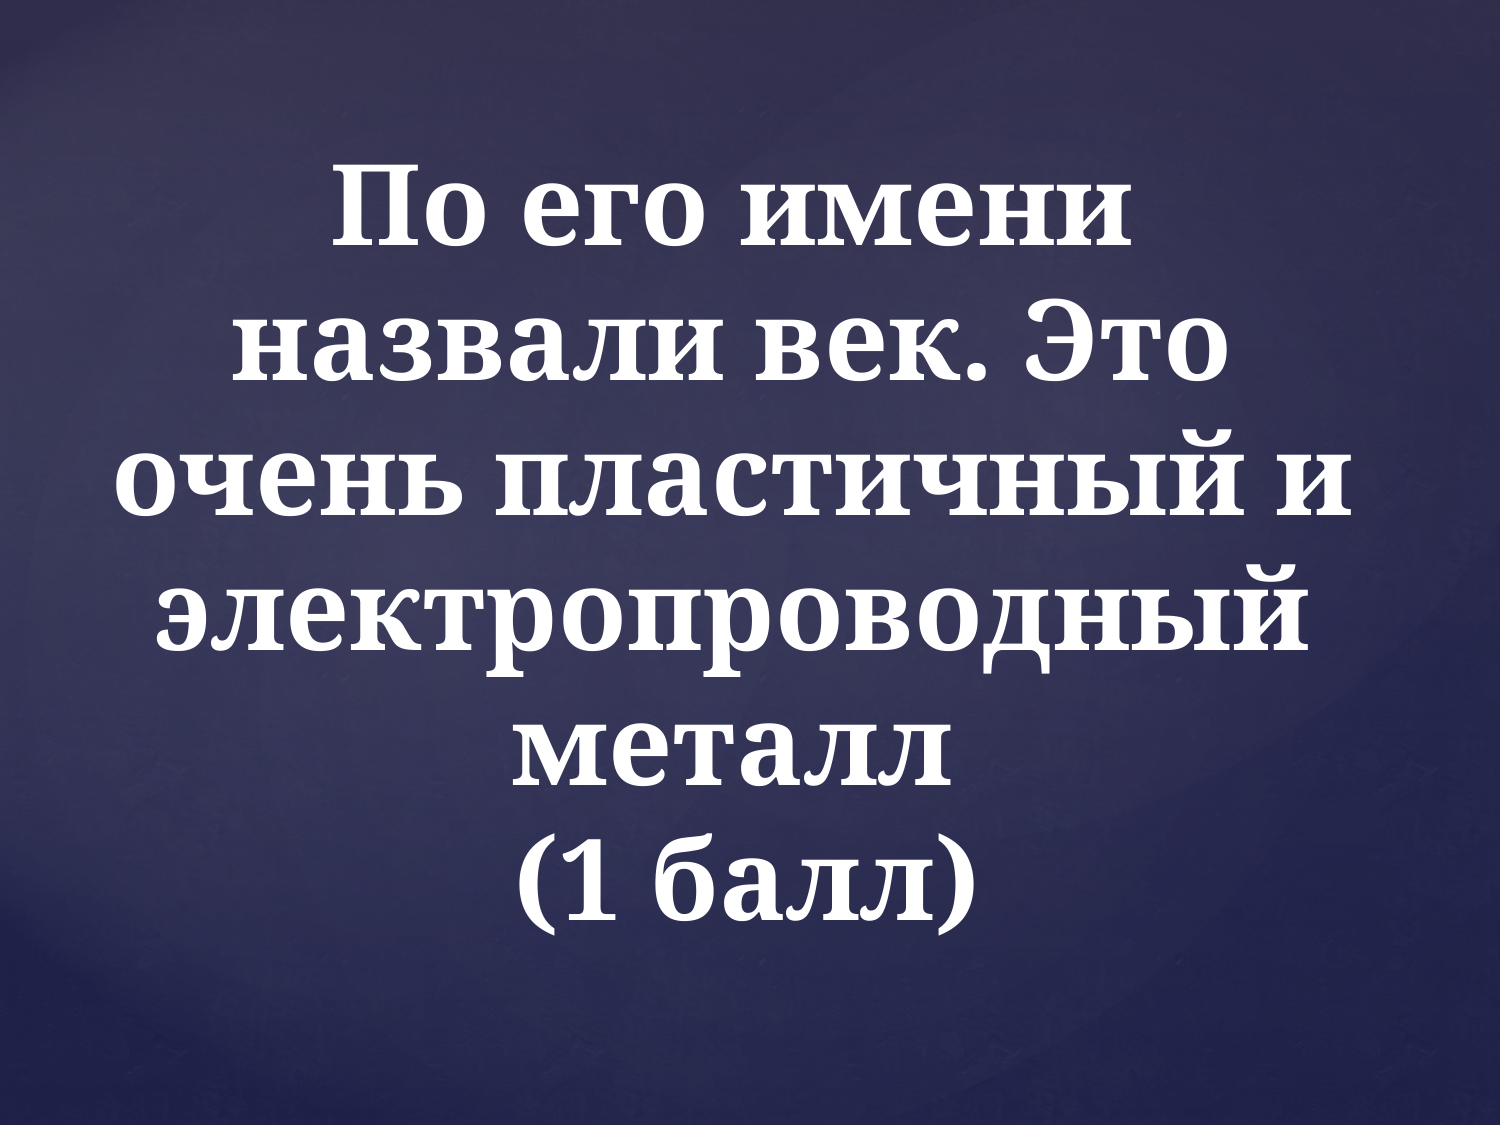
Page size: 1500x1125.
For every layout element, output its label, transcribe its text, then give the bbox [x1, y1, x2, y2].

text_box По его имени назвали век. Это очень пластичный и электропроводный металл (1 балл) [64, 125, 1400, 951]
